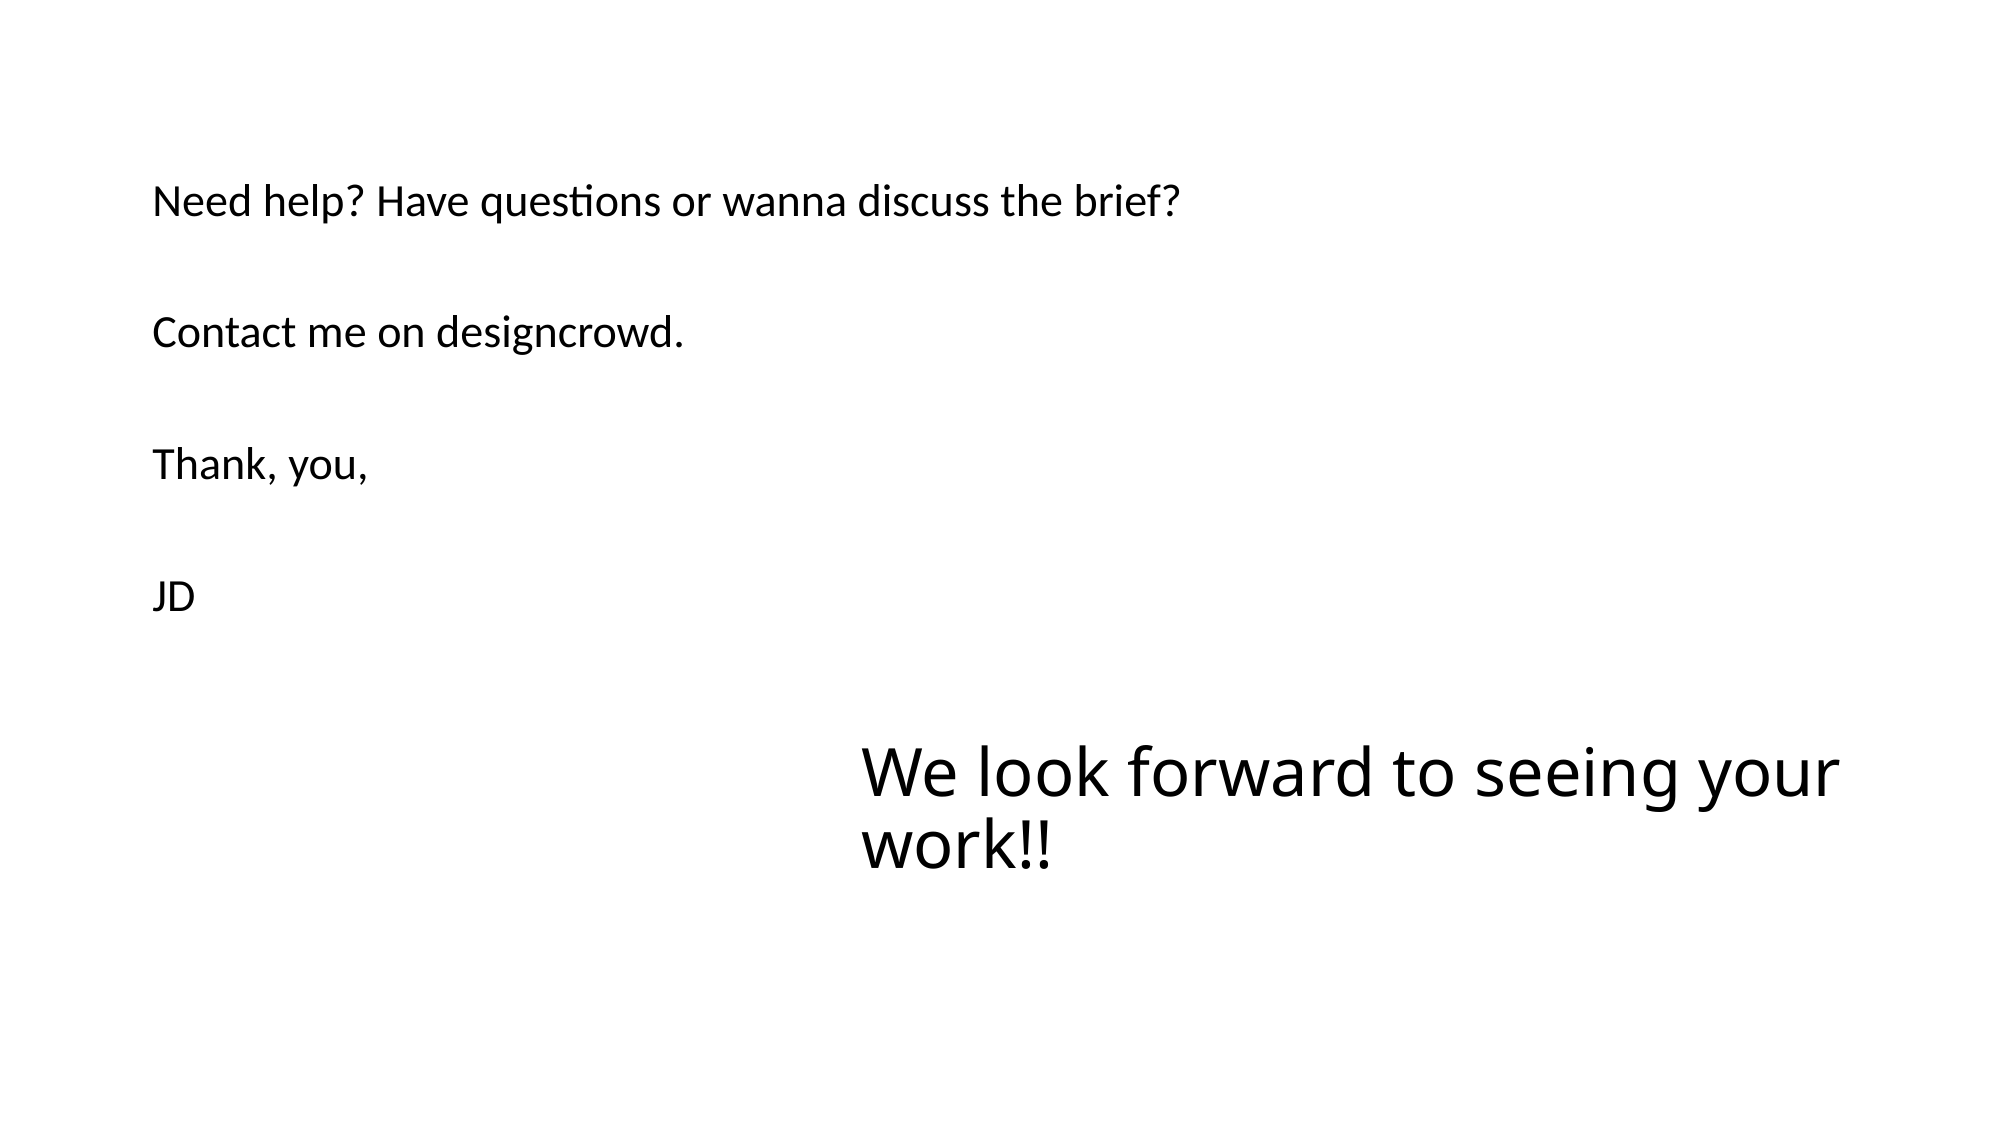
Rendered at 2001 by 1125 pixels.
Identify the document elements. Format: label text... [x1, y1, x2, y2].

title We look forward to seeing your work!! [846, 702, 1959, 920]
list Need help? Have questions or wanna discuss the brief? Contact me on designcrowd. Thank, you, JD [137, 168, 1863, 635]
